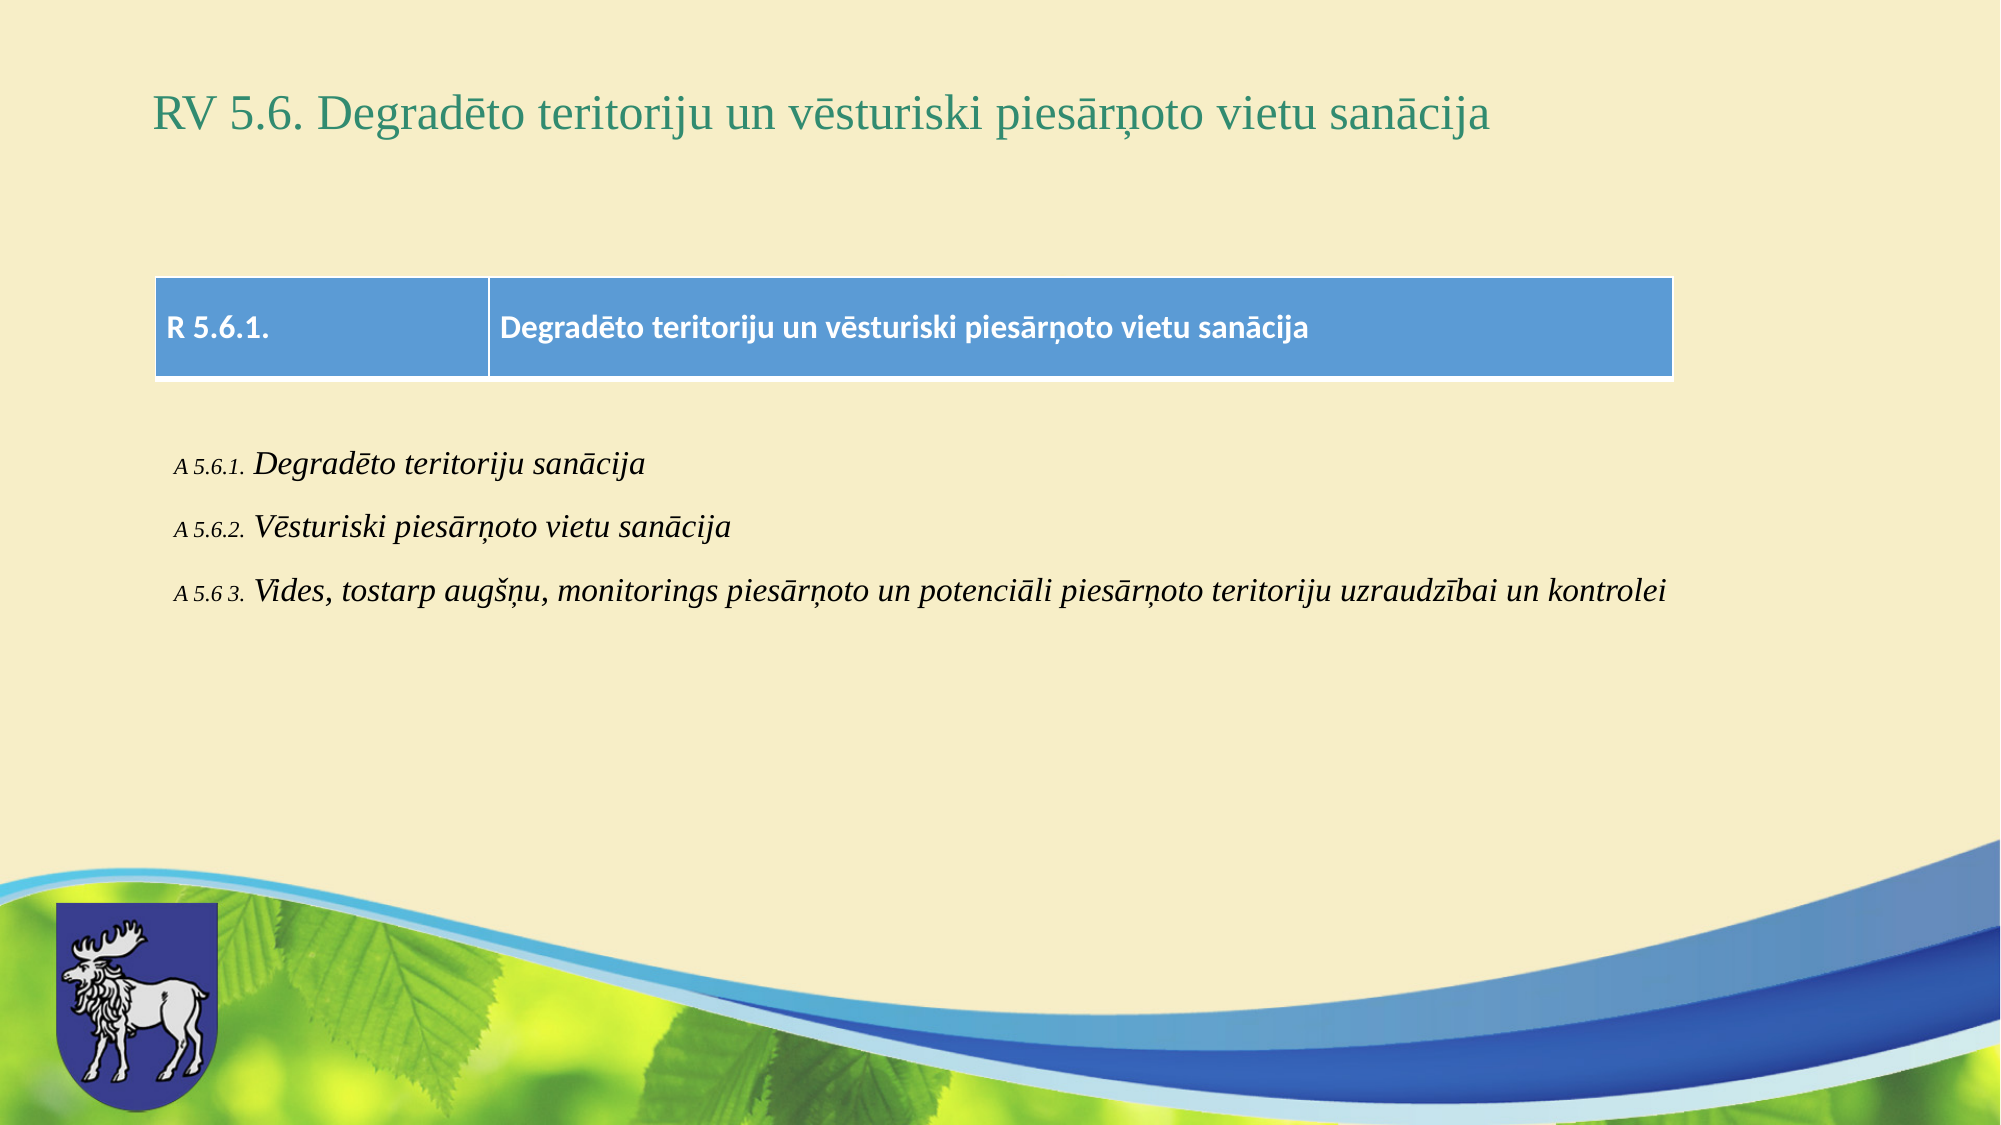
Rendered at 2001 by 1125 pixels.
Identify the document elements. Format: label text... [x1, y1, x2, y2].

title RV 5.6. Degradēto teritoriju un vēsturiski piesārņoto vietu sanācija [137, 59, 1863, 278]
picture [0, 0, 2001, 1125]
table_header Degradēto teritoriju un vēsturiski piesārņoto vietu sanācija [490, 278, 1672, 376]
table_header R 5.6.1. [156, 278, 488, 376]
table_header A 5.6.1. Degradēto teritoriju sanācija A 5.6.2. Vēsturiski piesārņoto vietu sanācija A 5.6 3. Vides, tostarp augšņu, monitorings piesārņoto un potenciāli piesārņoto teritoriju uzraudzībai un kontrolei [155, 439, 1725, 608]
